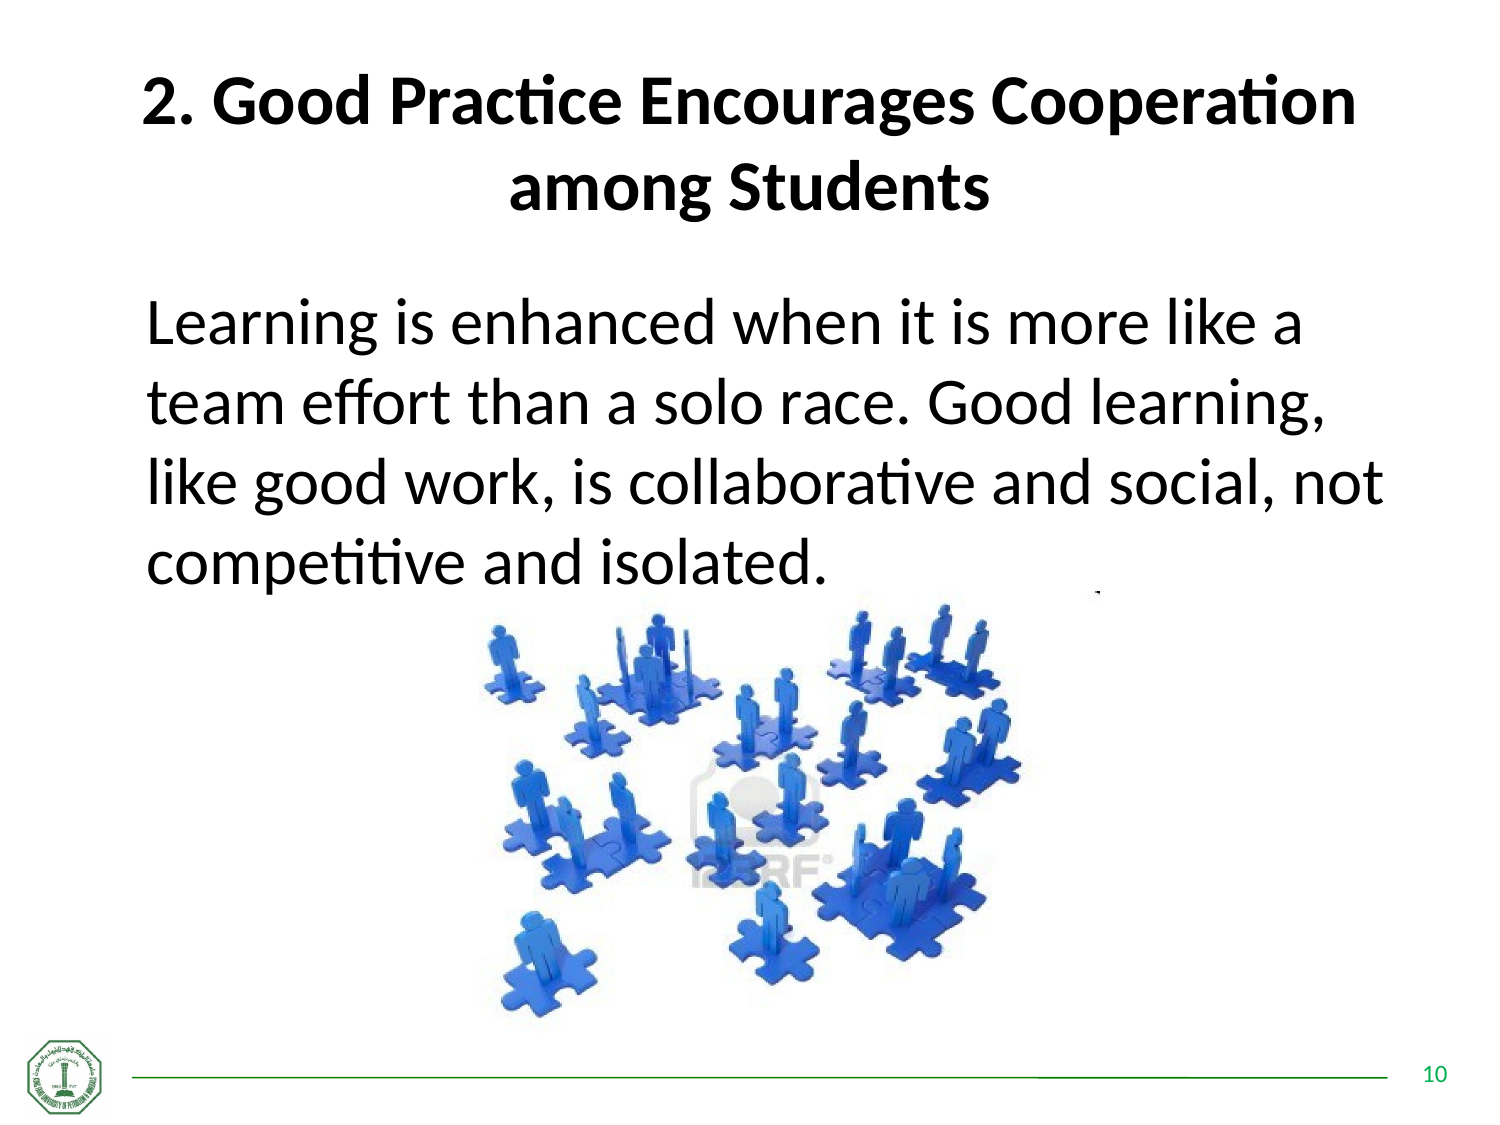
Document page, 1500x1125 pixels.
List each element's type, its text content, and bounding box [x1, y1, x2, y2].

picture [424, 590, 1101, 1051]
title 2. Good Practice Encourages Cooperation among Students [75, 45, 1425, 233]
picture [25, 1038, 110, 1117]
list Learning is enhanced when it is more like a team effort than a solo race. Good learning, like good work, is collaborative and social, not competitive and isolated. [75, 270, 1425, 1013]
slide_number 10 [1387, 1042, 1463, 1103]
